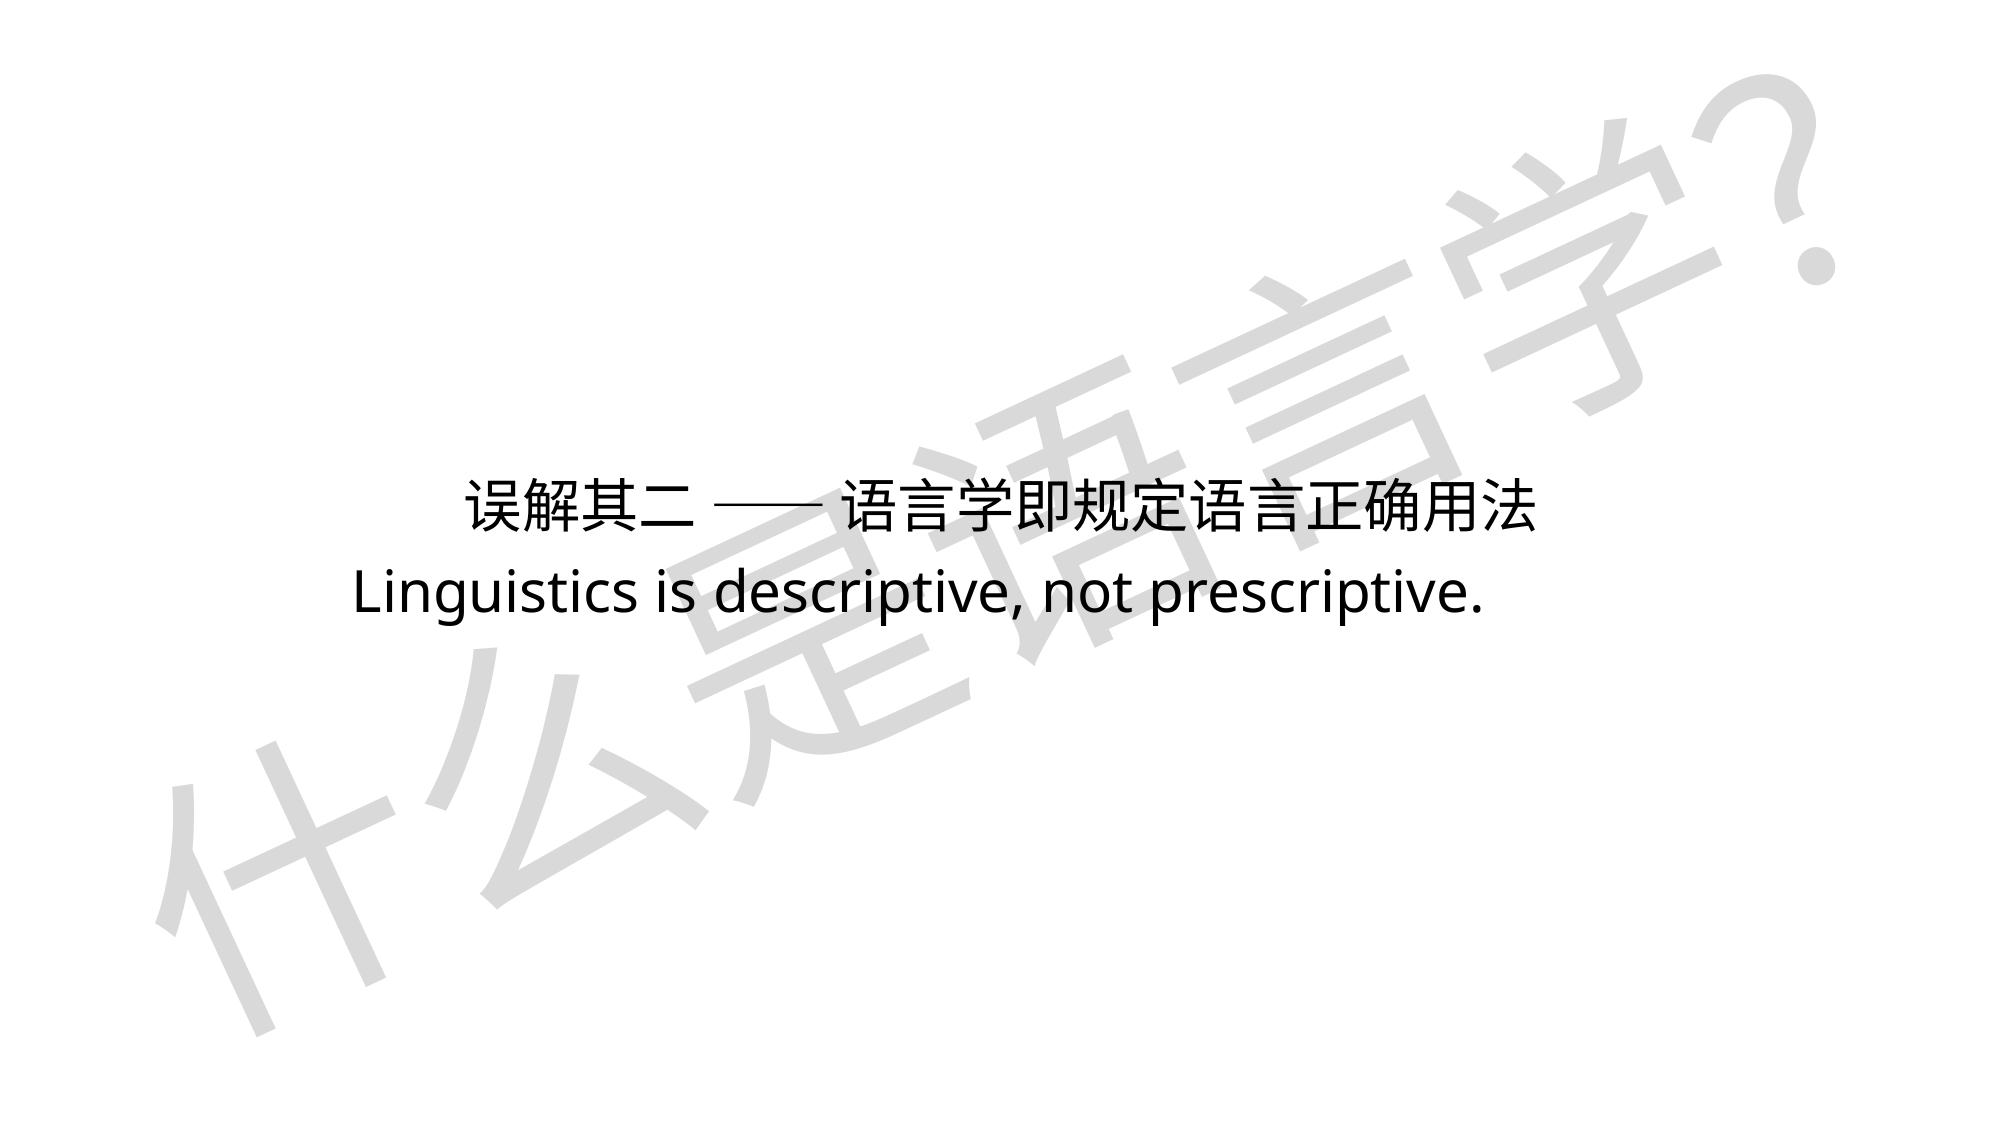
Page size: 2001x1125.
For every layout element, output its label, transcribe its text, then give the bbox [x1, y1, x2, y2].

text_box 什么是语言学？ [943, 40, 1955, 470]
text_box 什么是语言学？ [99, 633, 1109, 1062]
text_box Linguistics is descriptive, not prescriptive. [321, 546, 1733, 632]
list 误解其二 —— 语言学即规定语言正确用法 [448, 470, 1606, 546]
